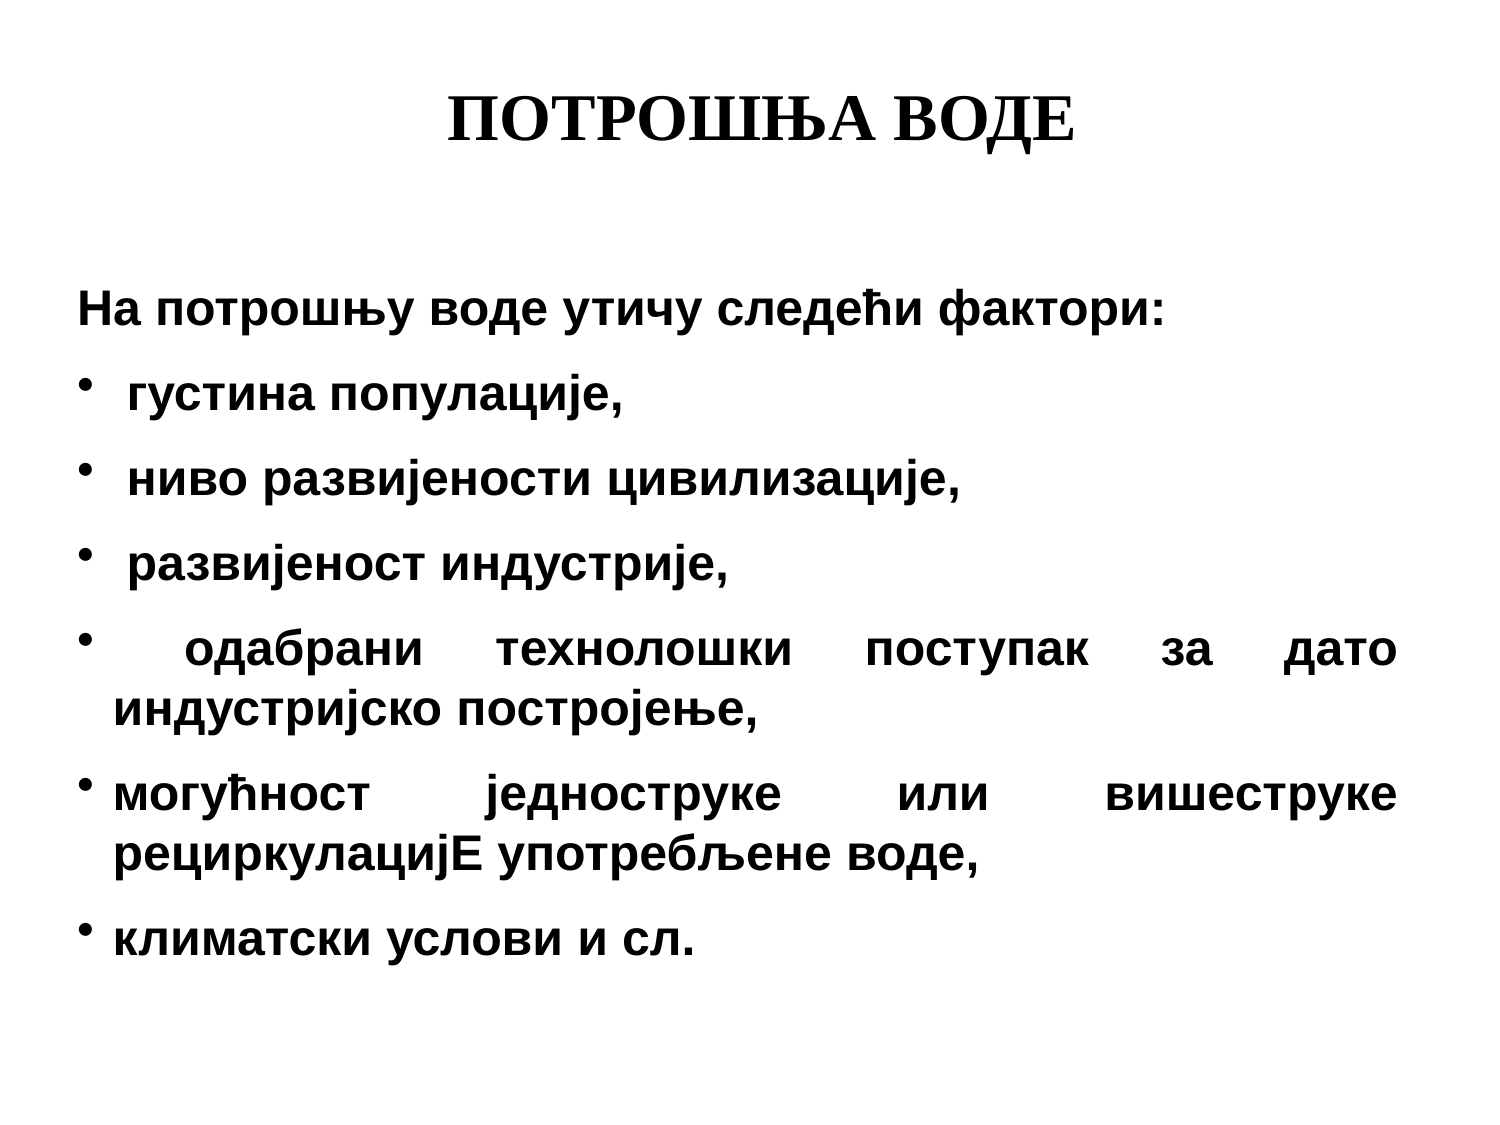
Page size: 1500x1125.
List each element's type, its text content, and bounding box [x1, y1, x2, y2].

title ПОТРОШЊА ВОДЕ [87, 0, 1438, 228]
text_box На потрошњу воде утичу следећи фактори: густина популације, ниво развијености цивилизације, развијеност индустрије, одабрани технолошки поступак за дато индустријско постројење, могућност једноструке или вишеструке рециркулацијЕ употребљене воде, климатски услови и сл. [62, 268, 1413, 973]
